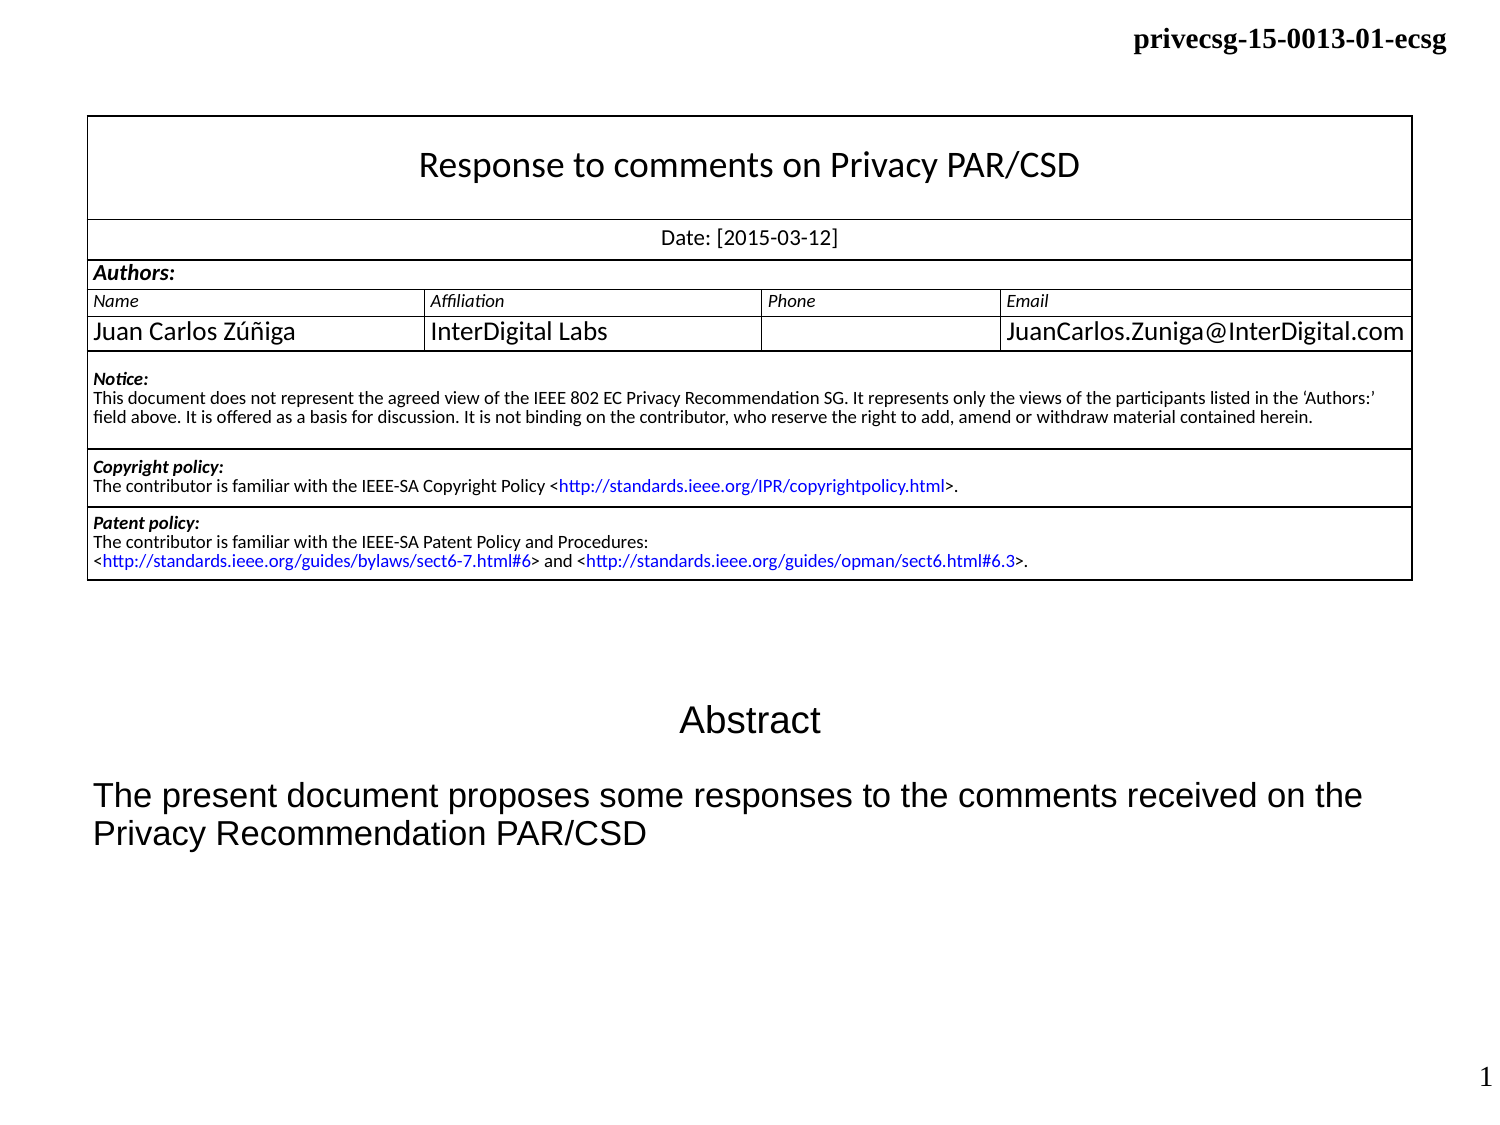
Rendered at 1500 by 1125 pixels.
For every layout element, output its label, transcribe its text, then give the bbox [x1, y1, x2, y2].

table_cell Juan Carlos Zúñiga [88, 317, 424, 350]
table_cell JuanCarlos.Zuniga@InterDigital.com [1001, 317, 1411, 350]
table_cell Authors: [88, 261, 1411, 289]
table_cell Date: [2015-03-12] [88, 220, 1411, 259]
table_cell Copyright policy: The contributor is familiar with the IEEE-SA Copyright Policy <http://standards.ieee.org/IPR/copyrightpolicy.html>. [88, 450, 1411, 506]
table_cell Phone [762, 290, 1000, 316]
table_cell Patent policy: The contributor is familiar with the IEEE-SA Patent Policy and Procedures: <http://standards.ieee.org/guides/bylaws/sect6-7.html#6> and <http://standards.ieee.org/guides/opman/sect6.html#6.3>. [88, 508, 1411, 579]
table_cell InterDigital Labs [425, 317, 761, 350]
table_cell Notice: This document does not represent the agreed view of the IEEE 802 EC Privacy Recommendation SG. It represents only the views of the participants listed in the ‘Authors:’ field above. It is offered as a basis for discussion. It is not binding on the contributor, who reserve the right to add, amend or withdraw material contained herein. [88, 352, 1411, 448]
table_cell Email [1001, 290, 1411, 316]
table_cell Affiliation [425, 290, 761, 316]
table_header Response to comments on Privacy PAR/CSD [88, 117, 1411, 219]
table_cell [762, 317, 1000, 350]
table_cell Name [88, 290, 424, 316]
text_box Abstract The present document proposes some responses to the comments received on the Privacy Recommendation PAR/CSD [87, 693, 1413, 990]
